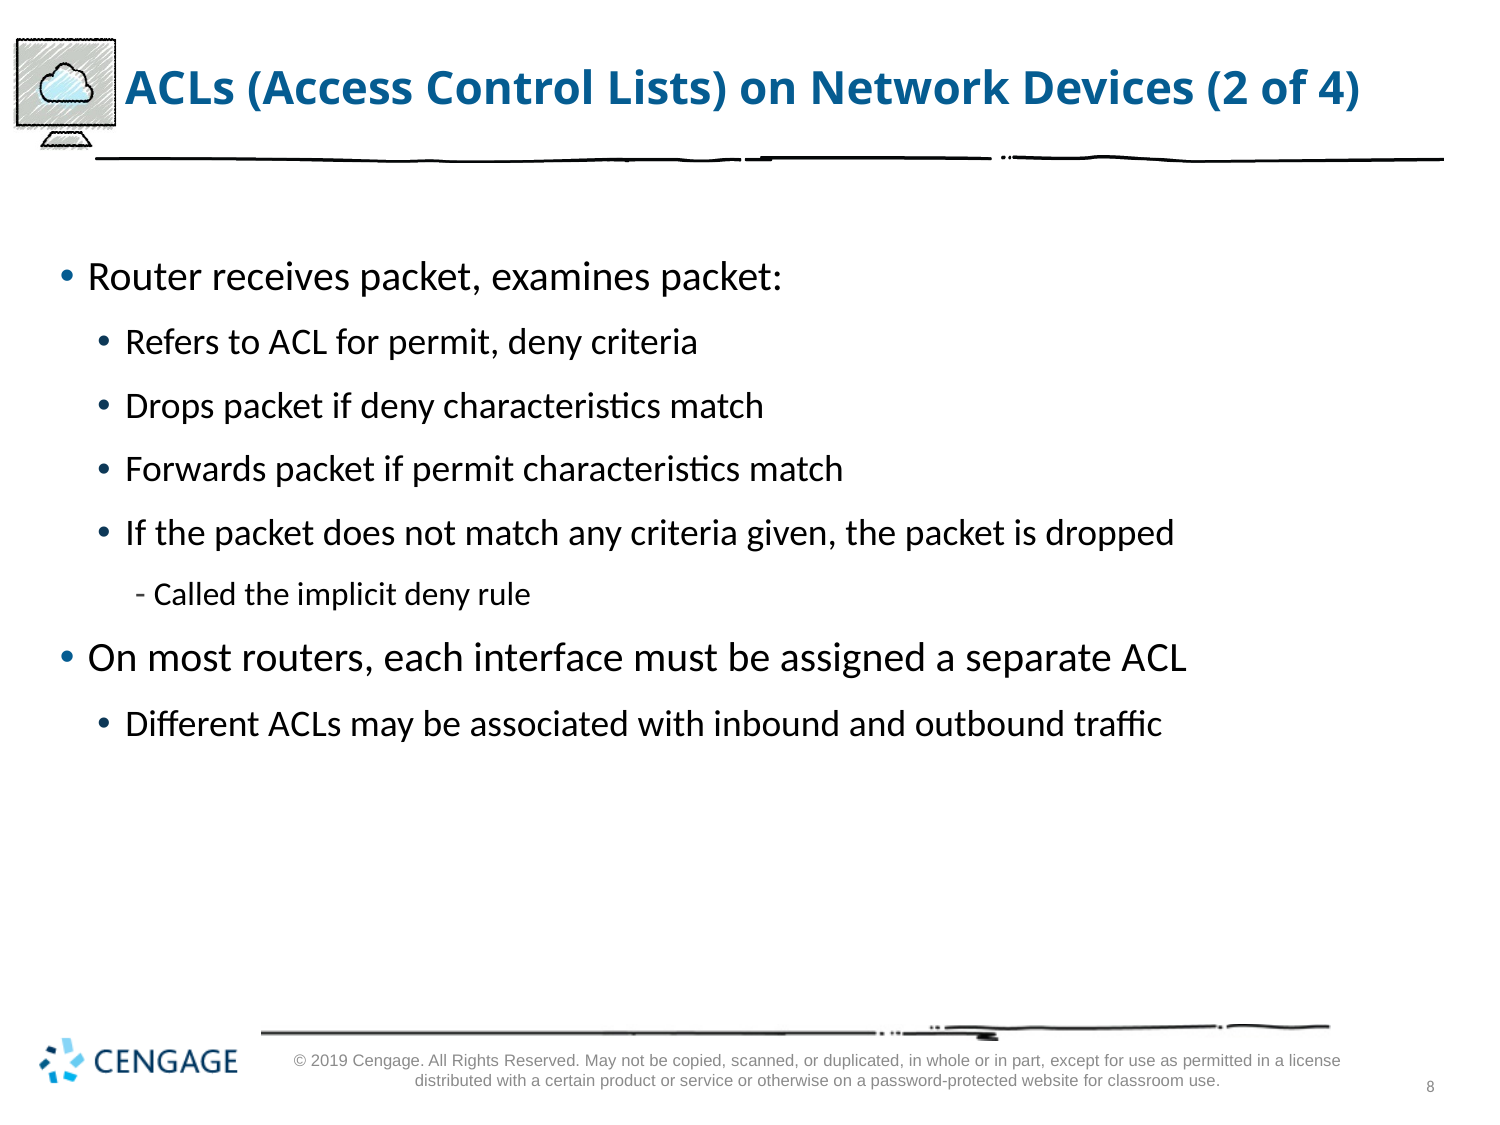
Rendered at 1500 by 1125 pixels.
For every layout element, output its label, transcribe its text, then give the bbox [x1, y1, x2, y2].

footer © 2019 Cengage. All Rights Reserved. May not be copied, scanned, or duplicated, in whole or in part, except for use as permitted in a license distributed with a certain product or service or otherwise on a password-protected website for classroom use. [262, 1050, 1375, 1091]
picture [19, 1024, 250, 1096]
picture [261, 1024, 1331, 1041]
picture [95, 155, 1444, 163]
picture [13, 36, 117, 151]
list Router receives packet, examines packet: Refers to A C L for permit, deny criteria Drops packet if deny characteristics match Forwards packet if permit characteristics match If the packet does not match any criteria given, the packet is dropped Called the implicit deny rule On most routers, each interface must be assigned a separate A C L Different A C Ls may be associated with inbound and outbound traffic [59, 252, 1441, 750]
title A C Ls (Access Control Lists) on Network Devices (2 of 4) [125, 66, 1442, 116]
